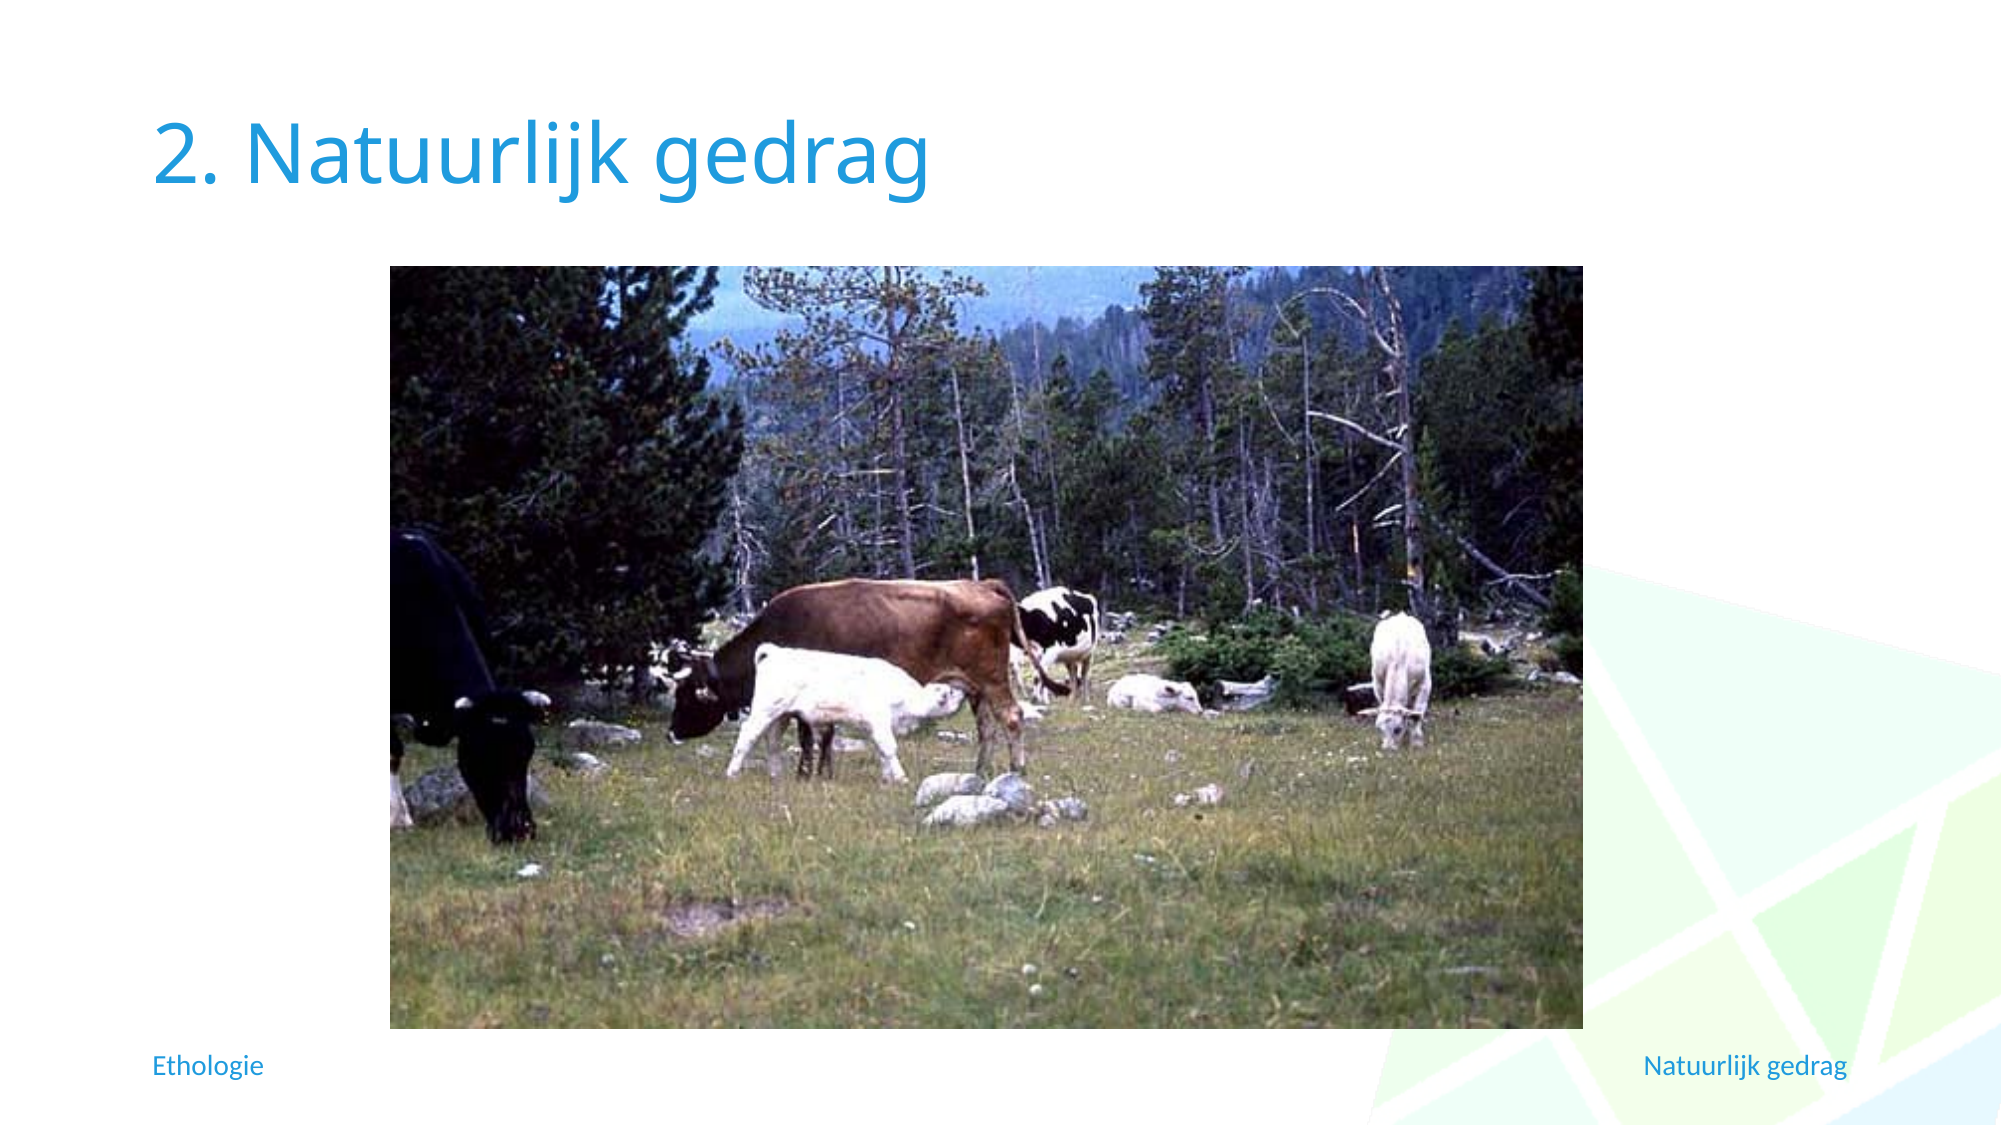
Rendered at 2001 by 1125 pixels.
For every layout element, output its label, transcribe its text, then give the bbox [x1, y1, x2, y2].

title 2. Natuurlijk gedrag [137, 59, 1863, 253]
list Natuurlijk gedrag [1412, 1042, 1863, 1103]
list Ethologie [137, 1042, 588, 1103]
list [389, 266, 1583, 1029]
